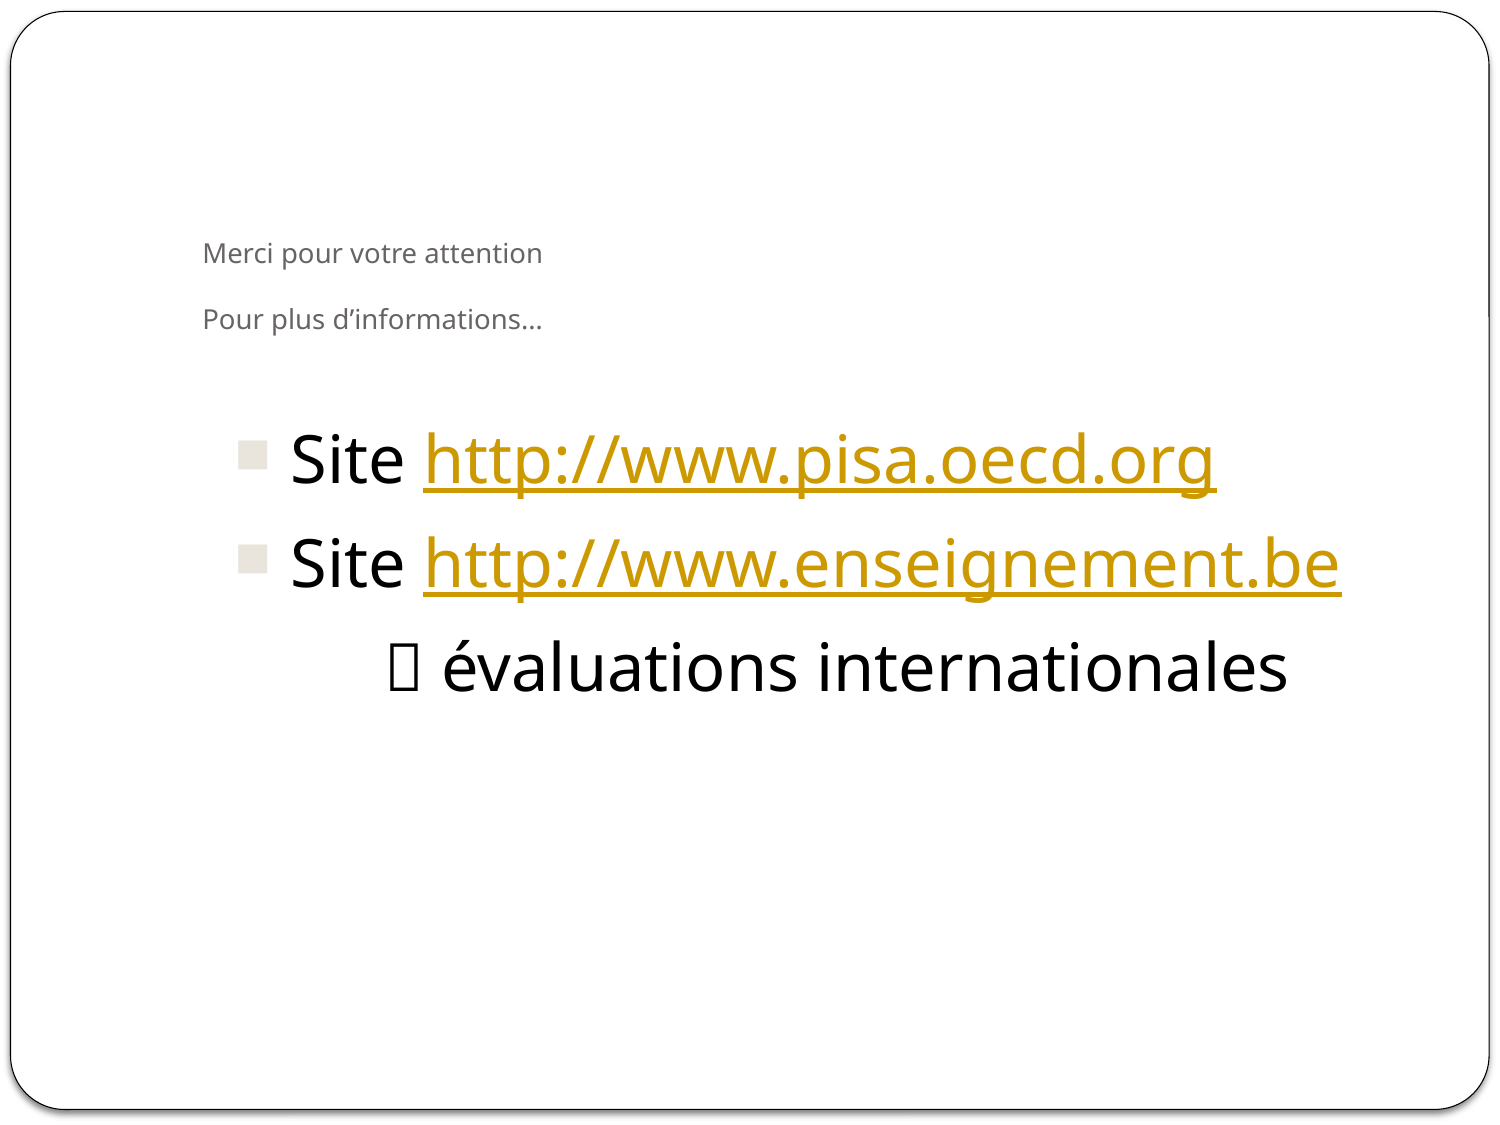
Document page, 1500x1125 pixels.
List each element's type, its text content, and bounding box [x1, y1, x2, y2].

title Merci pour votre attention Pour plus d’informations… [187, 162, 1463, 350]
text_box Site http://www.pisa.oecd.org Site http://www.enseignement.be  évaluations internationales [219, 408, 1495, 1084]
